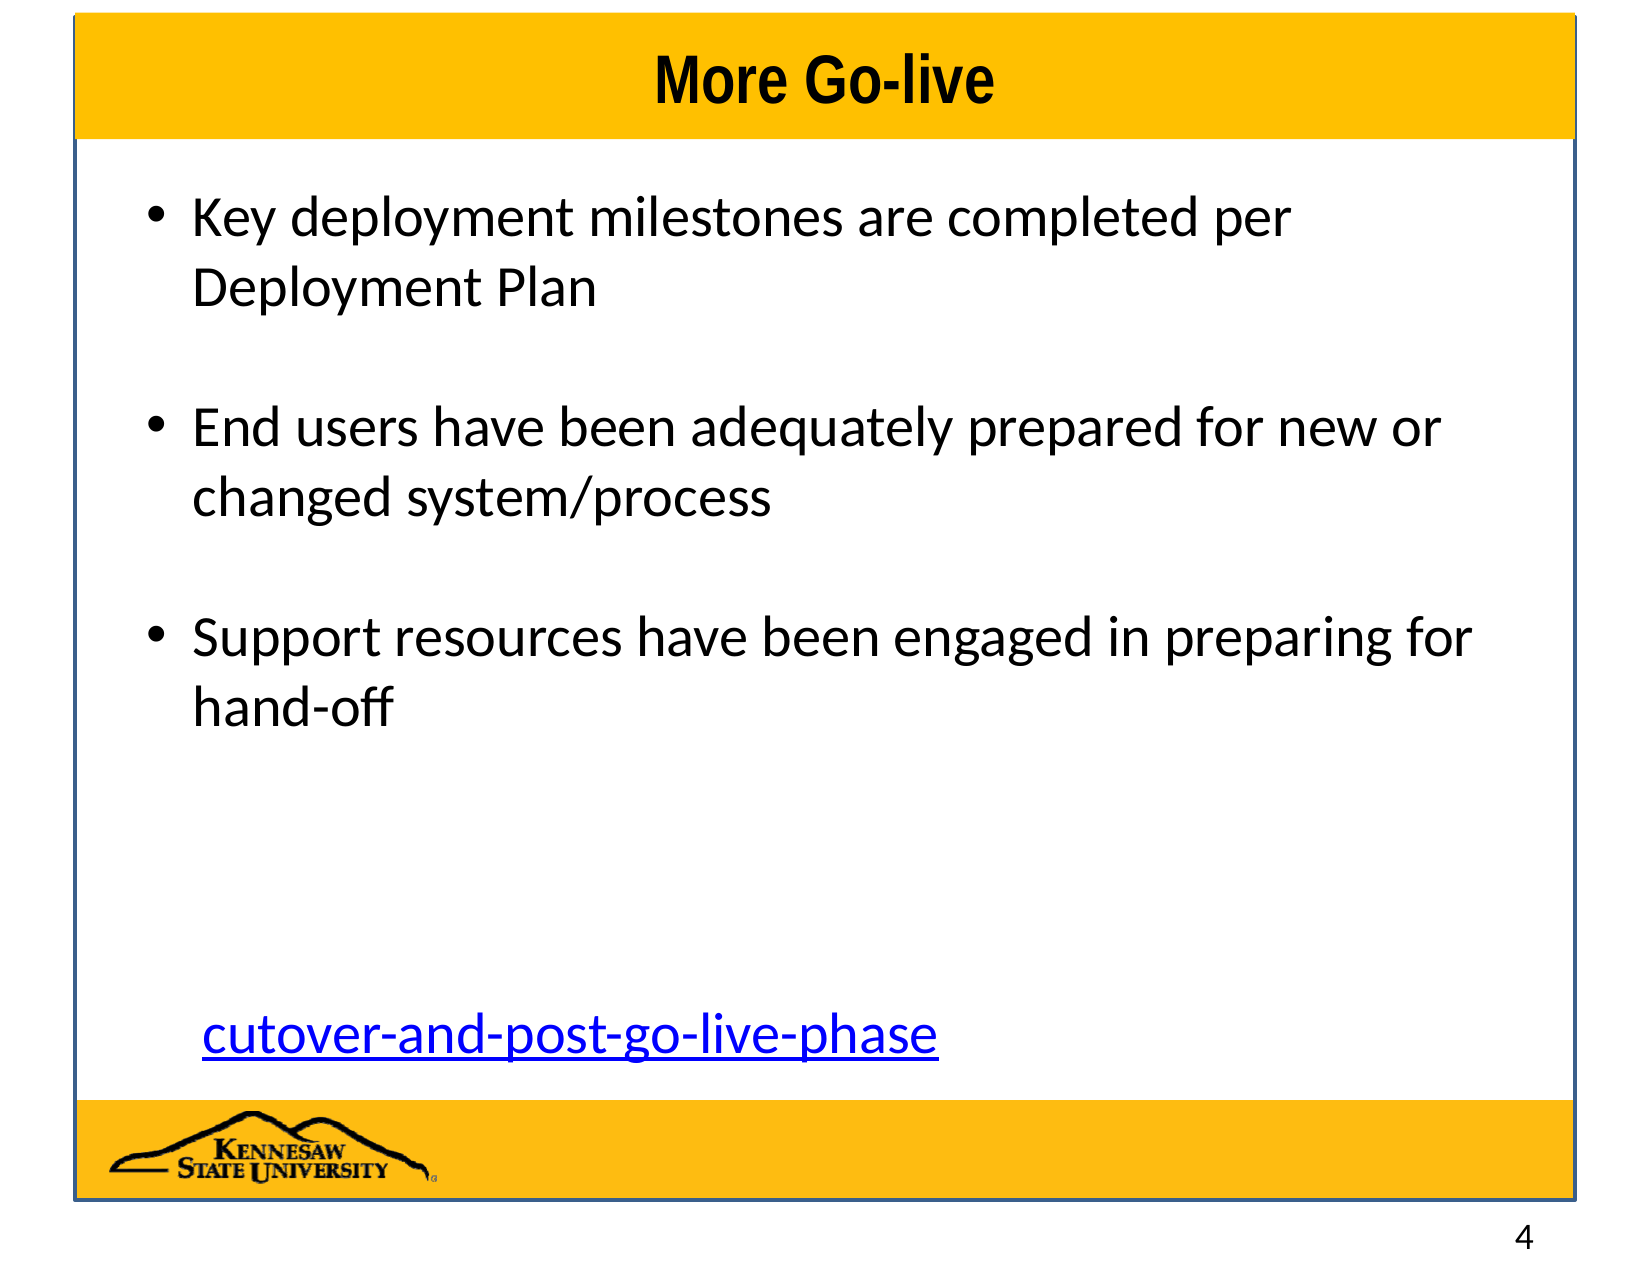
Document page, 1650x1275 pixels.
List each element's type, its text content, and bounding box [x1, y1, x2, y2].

text_box cutover-and-post-go-live-phase [187, 987, 1375, 1073]
text_box Key deployment milestones are completed per Deployment Plan End users have been adequately prepared for new or changed system/process Support resources have been engaged in preparing for hand-off [131, 170, 1519, 836]
picture [108, 1111, 437, 1184]
title More Go-live [75, 12, 1575, 140]
